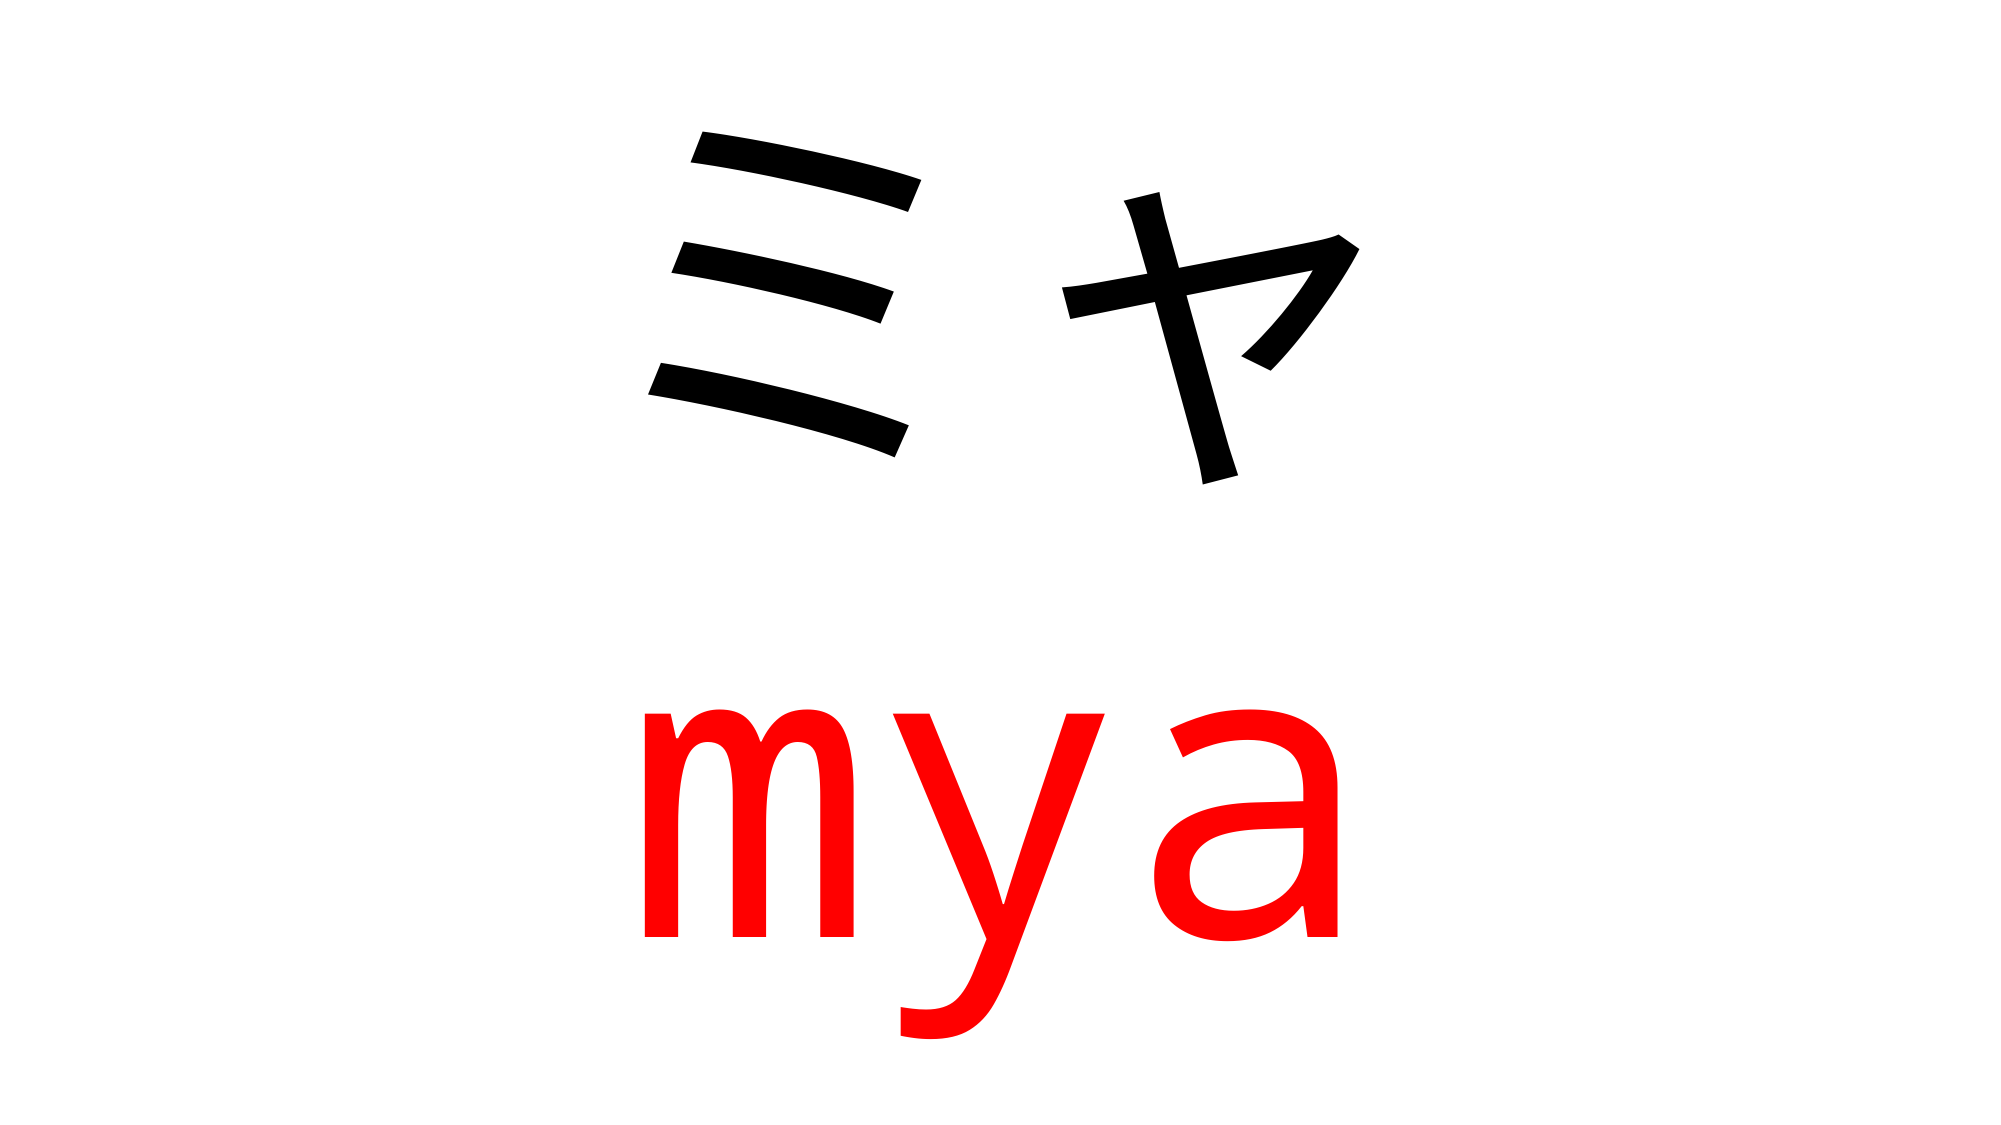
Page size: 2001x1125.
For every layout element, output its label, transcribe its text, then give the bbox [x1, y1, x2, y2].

text_box mya [249, 562, 1750, 1036]
title ミャ [249, 71, 1750, 545]
